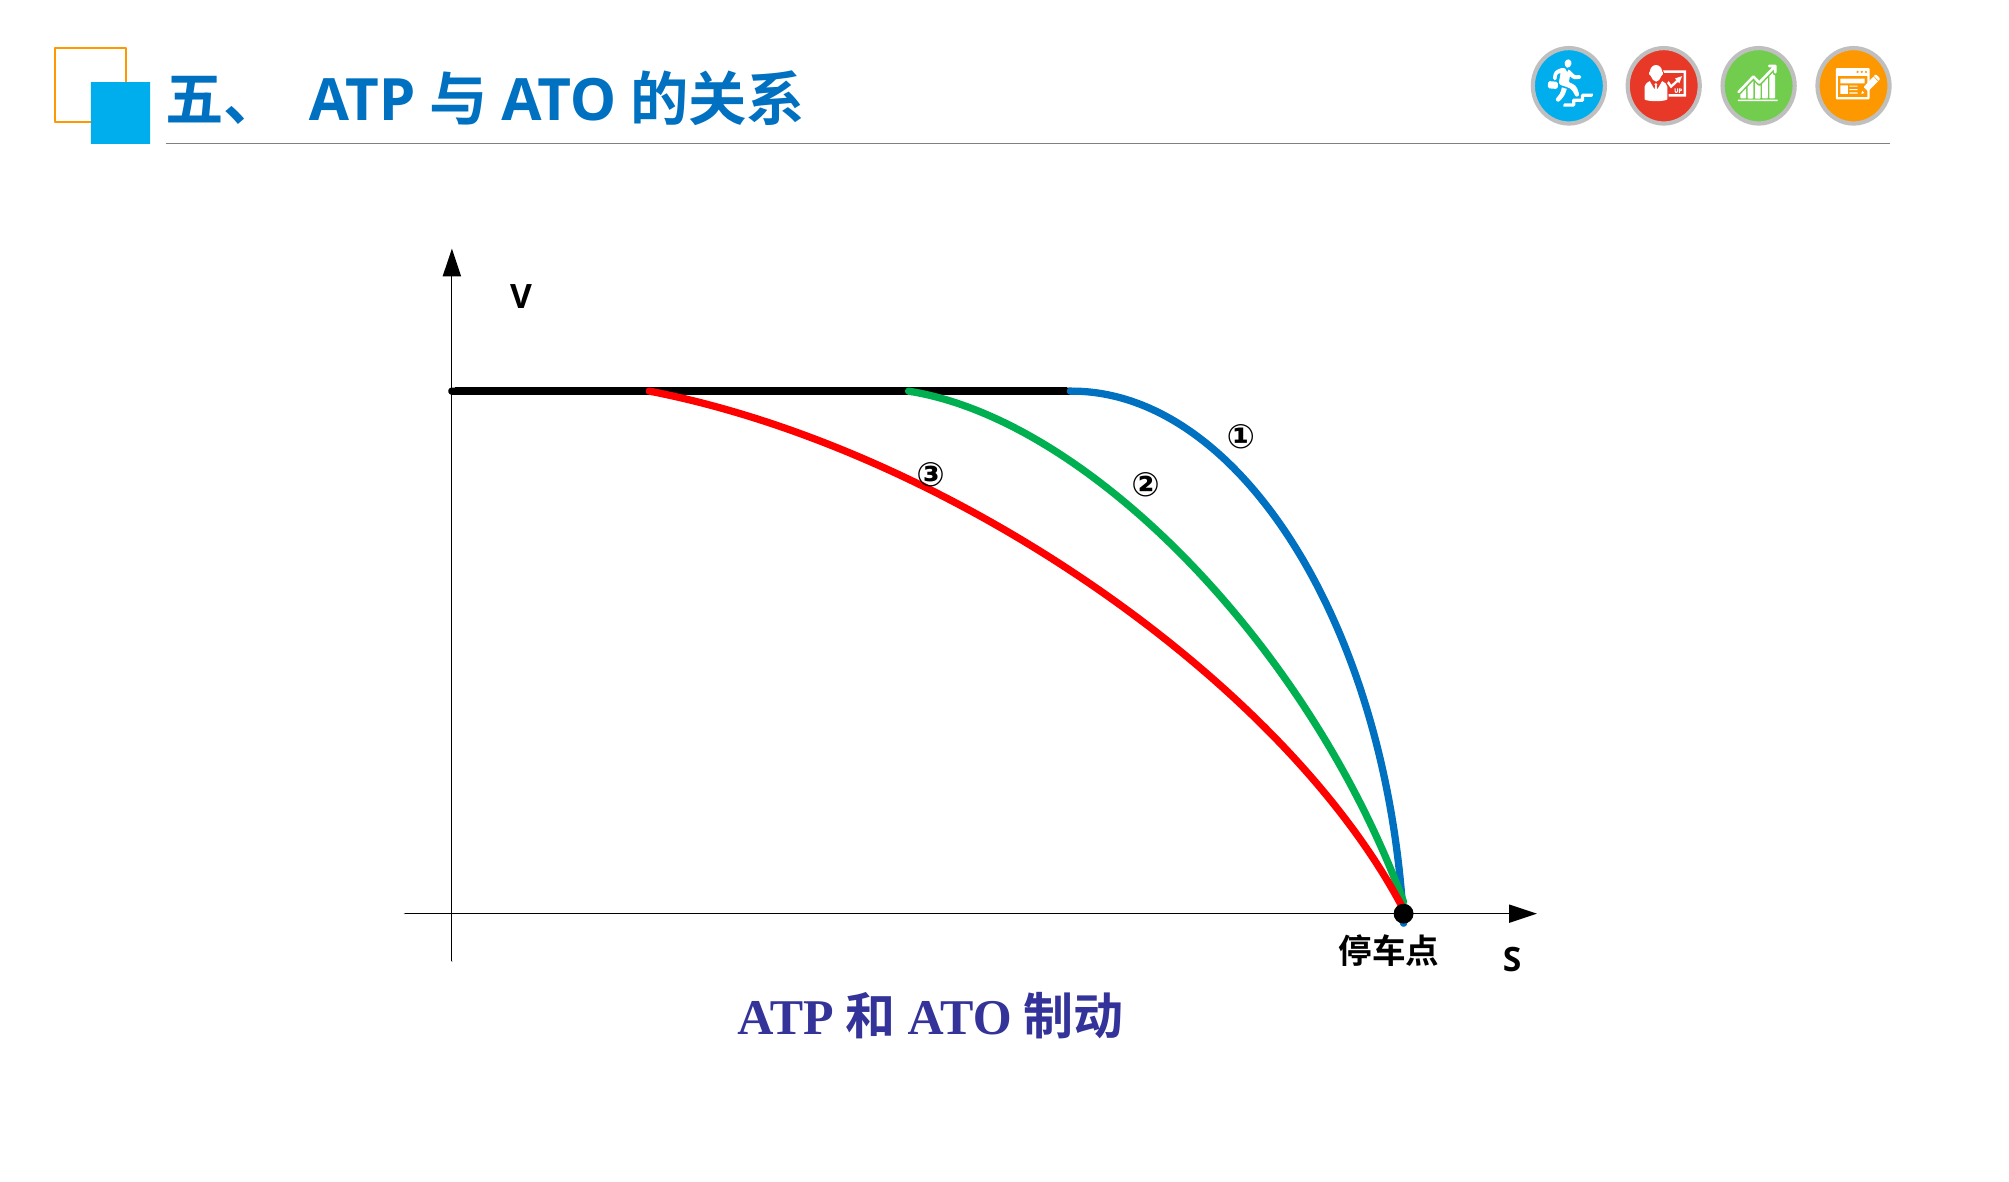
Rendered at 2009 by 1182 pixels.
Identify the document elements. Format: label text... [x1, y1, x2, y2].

text_box 五、 ATP与ATO的关系 [144, 51, 826, 142]
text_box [370, 215, 1571, 1054]
